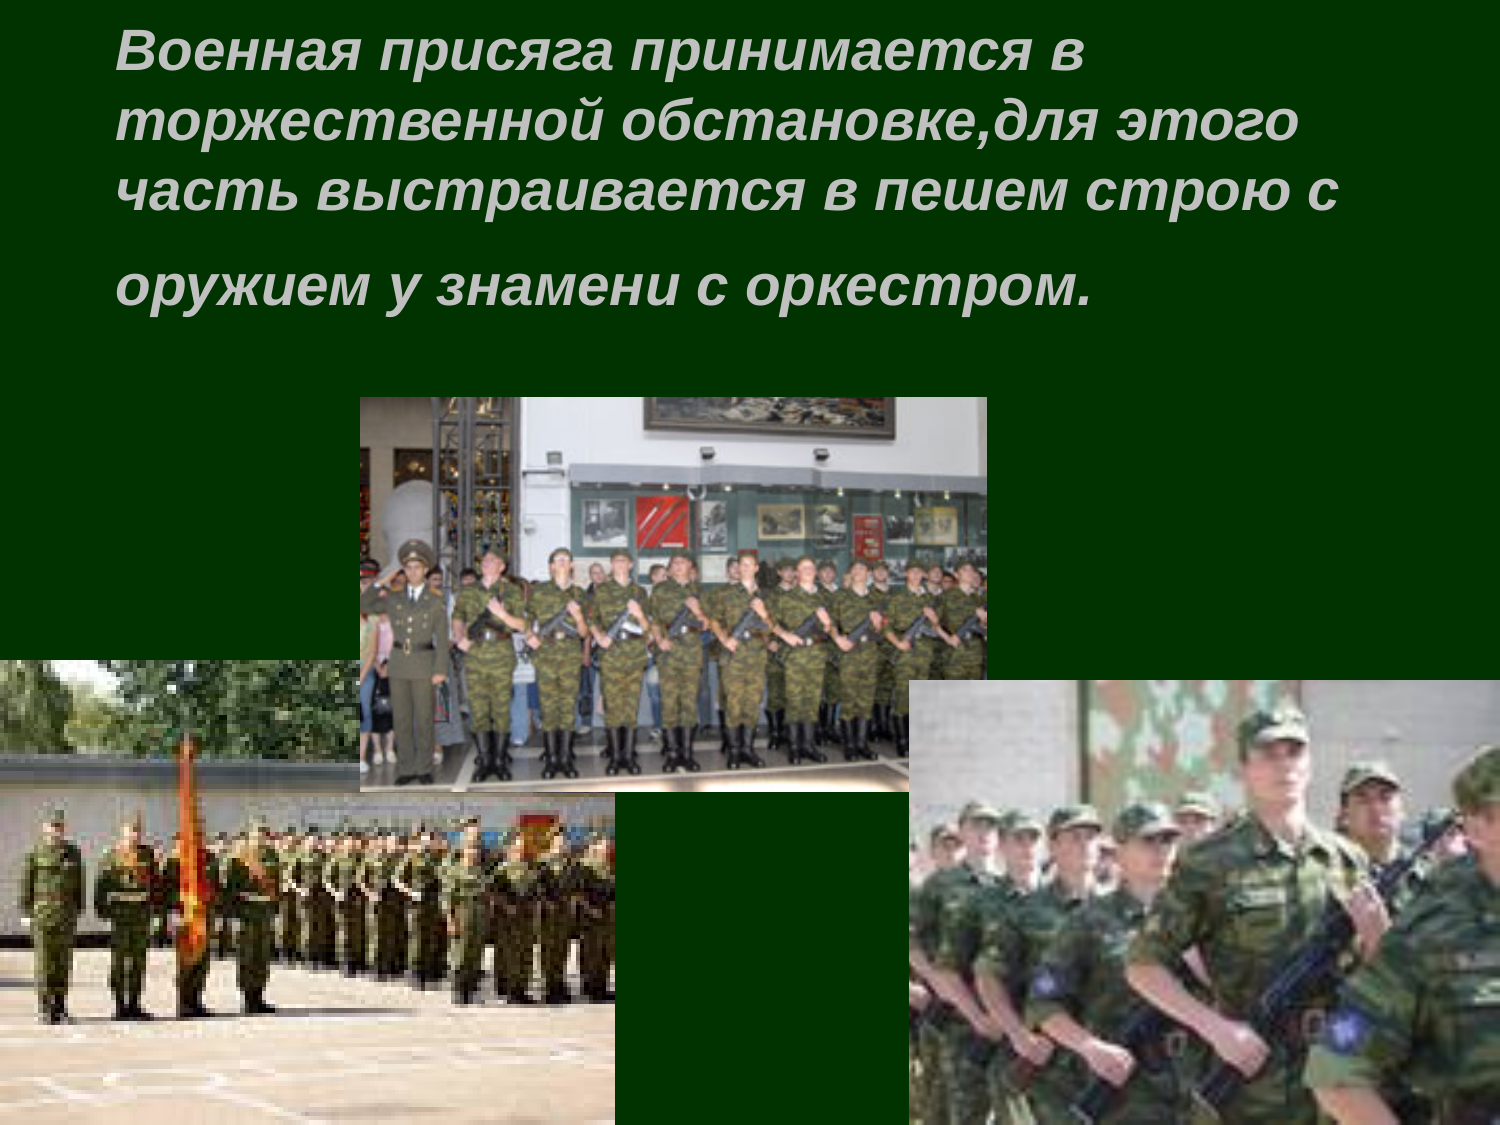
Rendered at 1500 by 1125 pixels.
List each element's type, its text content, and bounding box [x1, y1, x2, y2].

title Военная присяга принимается в торжественной обстановке,для этого часть выстраивается в пешем строю с оружием у знамени с оркестром. [52, 42, 1404, 292]
picture [0, 396, 1500, 1125]
